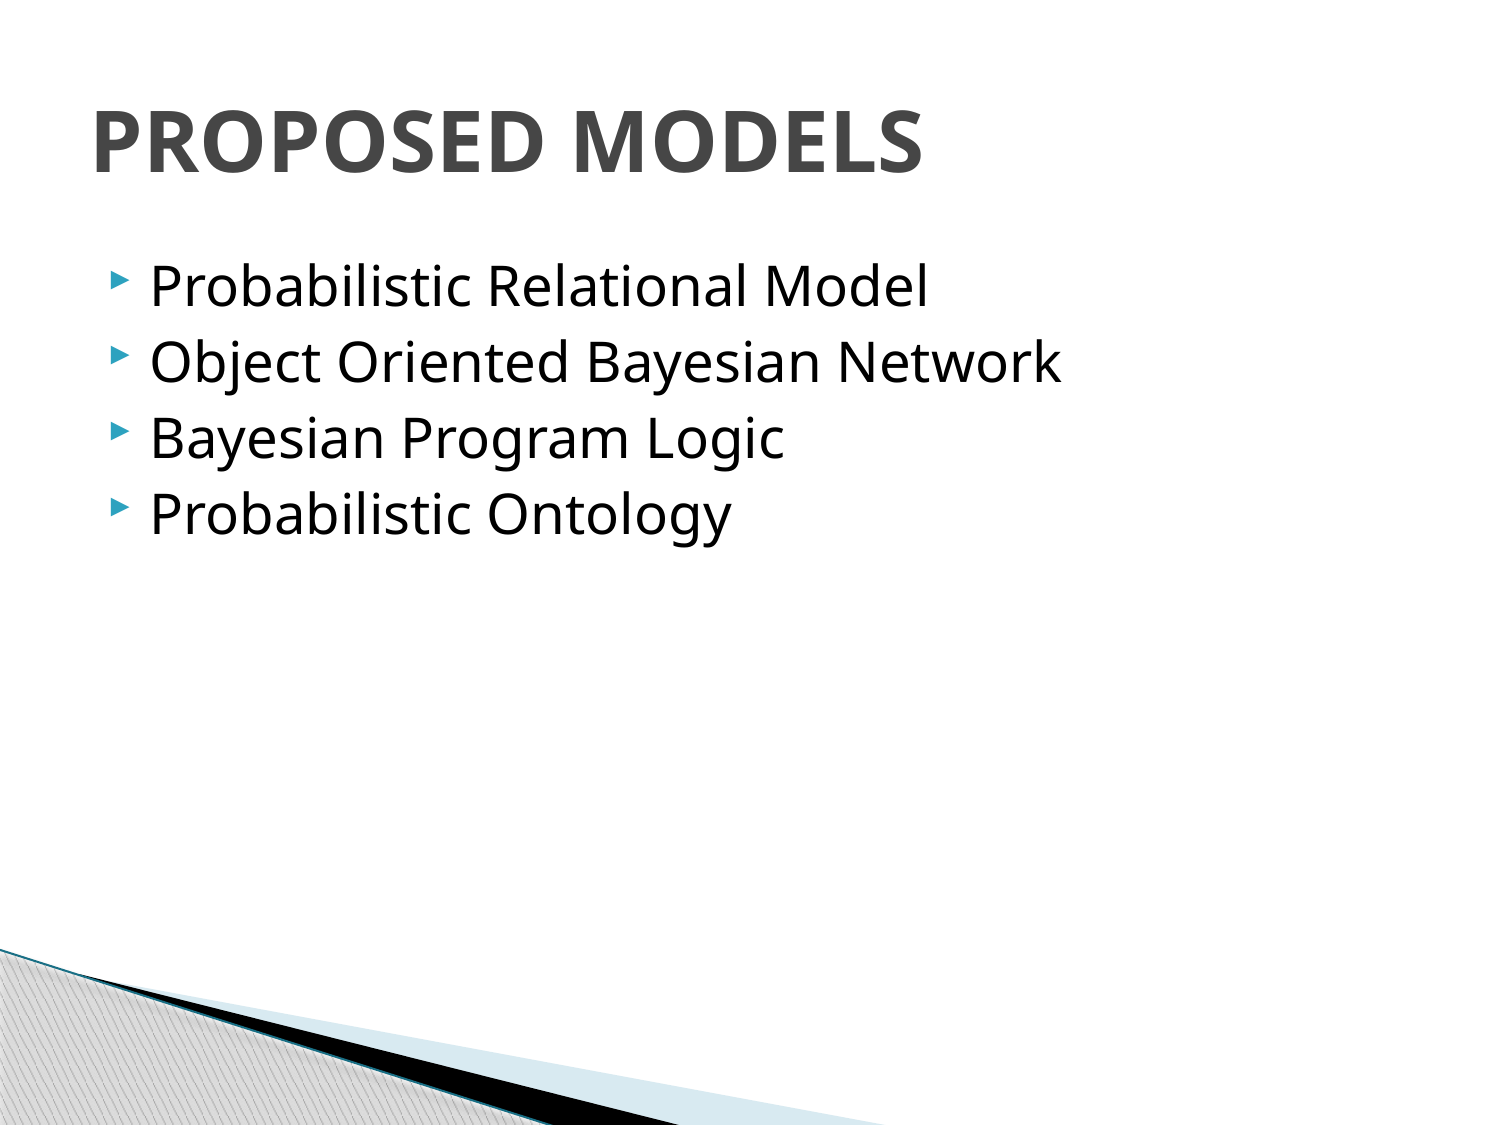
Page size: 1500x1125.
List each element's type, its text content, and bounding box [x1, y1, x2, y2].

title PROPOSED MODELS [75, 45, 1425, 233]
list Probabilistic Relational Model Object Oriented Bayesian Network Bayesian Program Logic Probabilistic Ontology [75, 243, 1425, 986]
